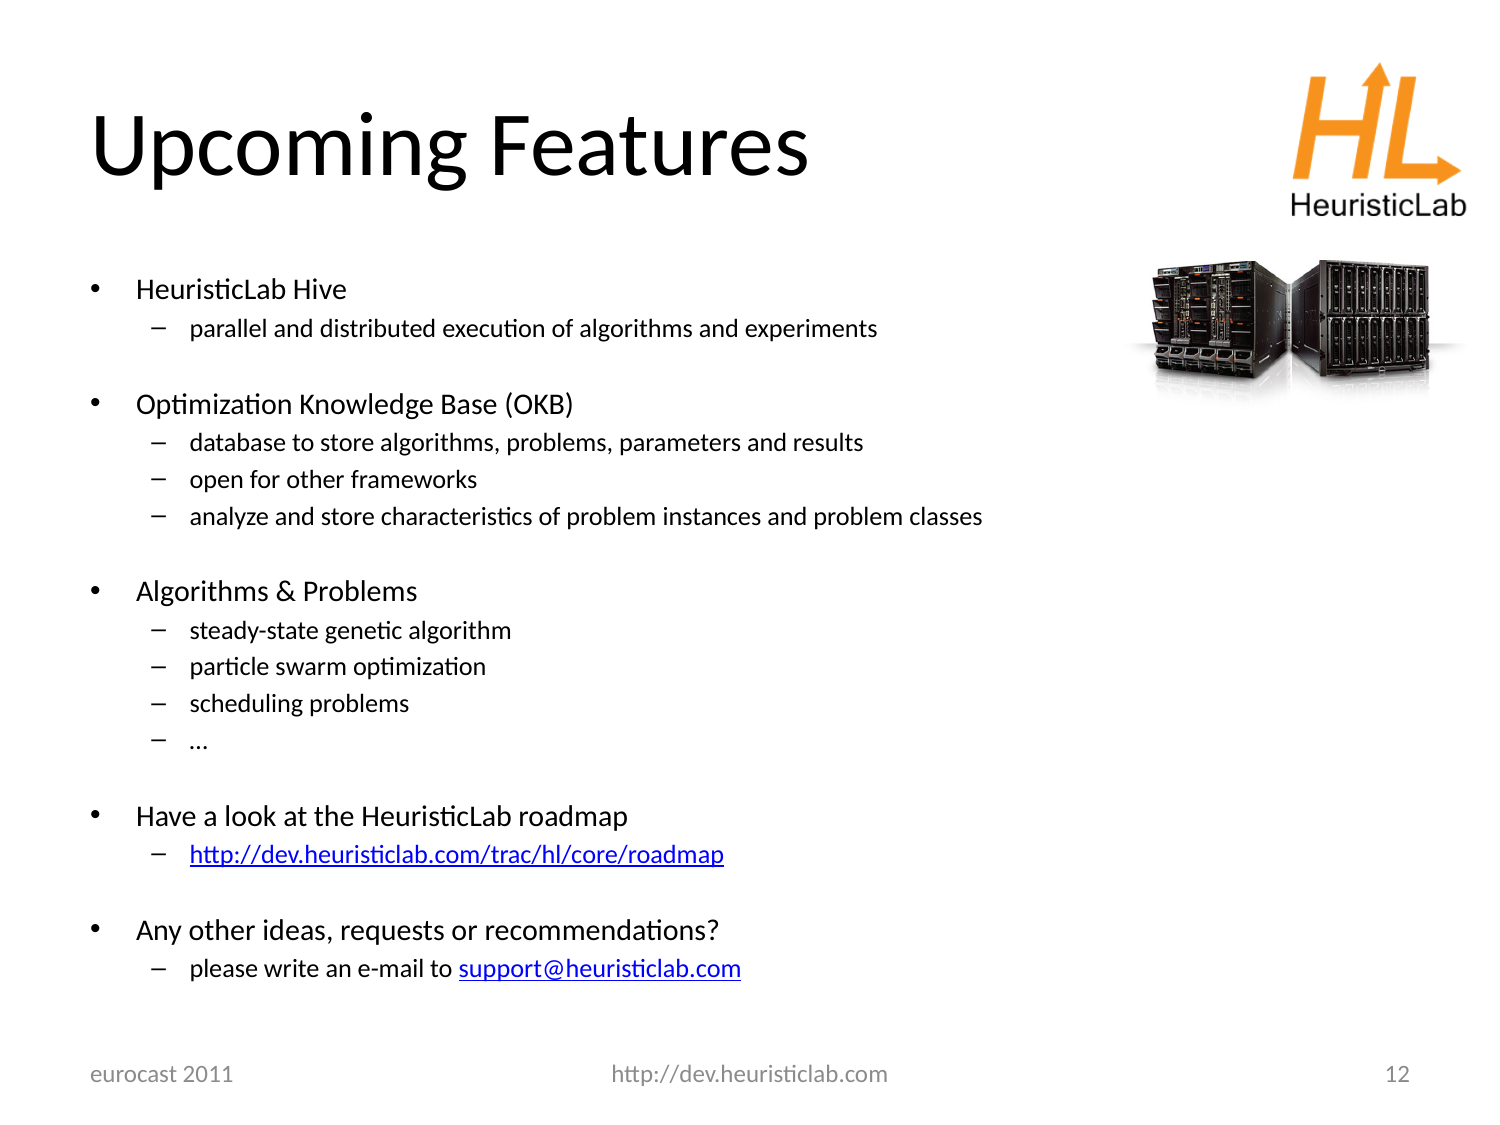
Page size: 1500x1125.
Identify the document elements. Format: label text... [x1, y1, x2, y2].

picture [1113, 252, 1471, 410]
picture [1281, 27, 1474, 244]
list HeuristicLab Hive parallel and distributed execution of algorithms and experiments Optimization Knowledge Base (OKB) database to store algorithms, problems, parameters and results open for other frameworks analyze and store characteristics of problem instances and problem classes Algorithms & Problems steady-state genetic algorithm particle swarm optimization scheduling problems … Have a look at the HeuristicLab roadmap http://dev.heuristiclab.com/trac/hl/core/roadmap Any other ideas, requests or recommendations? please write an e-mail to support@heuristiclab.com [75, 262, 1425, 1005]
slide_number 12 [1074, 1042, 1425, 1103]
title Upcoming Features [75, 45, 1282, 233]
slide_number eurocast 2011 [75, 1042, 425, 1103]
footer http://dev.heuristiclab.com [512, 1042, 988, 1103]
